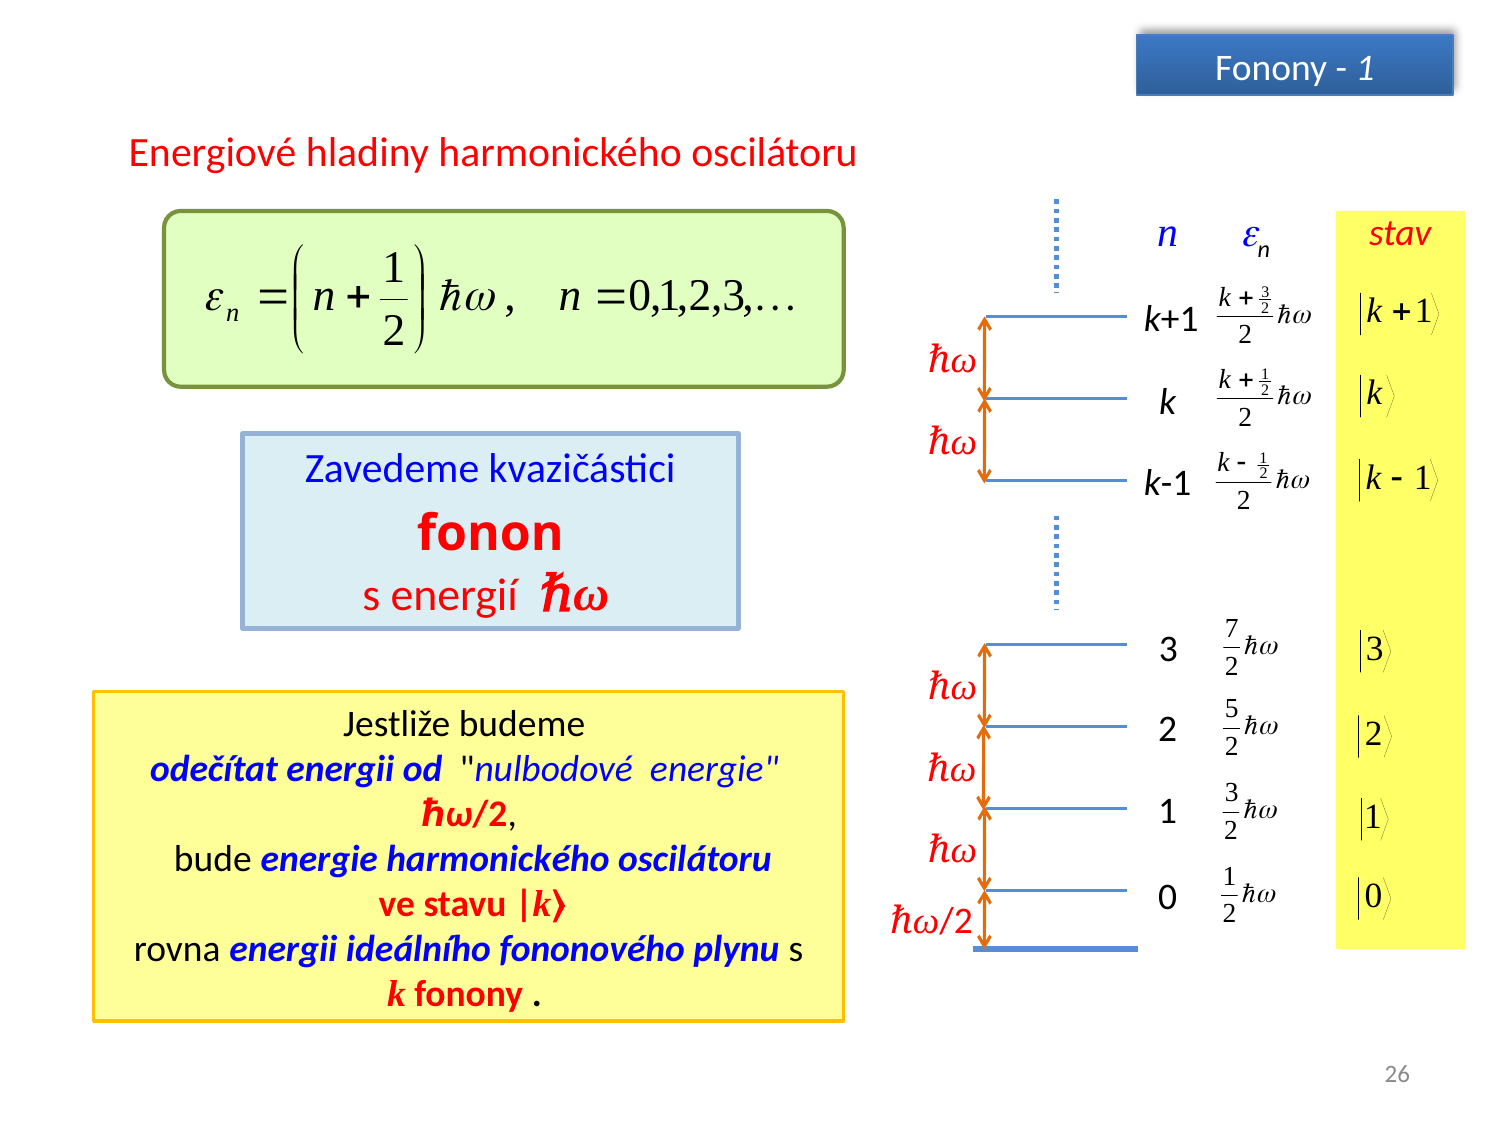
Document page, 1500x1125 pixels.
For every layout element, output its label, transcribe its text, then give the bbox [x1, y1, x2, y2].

text_box Energiové hladiny harmonického oscilátoru [105, 117, 891, 182]
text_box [163, 210, 844, 387]
slide_number 26 [1074, 1042, 1425, 1103]
text_box Jestliže budeme odečítat energii od "nulbodové energie" ℏω/2, bude energie harmonického oscilátoru ve stavu |k〉 rovna energii ideálního fononového plynu s k fonony . [93, 691, 844, 1022]
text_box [878, 198, 1466, 950]
text_box Fonony - 1 [1136, 34, 1454, 96]
text_box Zavedeme kvazičástici fonon s energií ℏω [242, 433, 739, 629]
